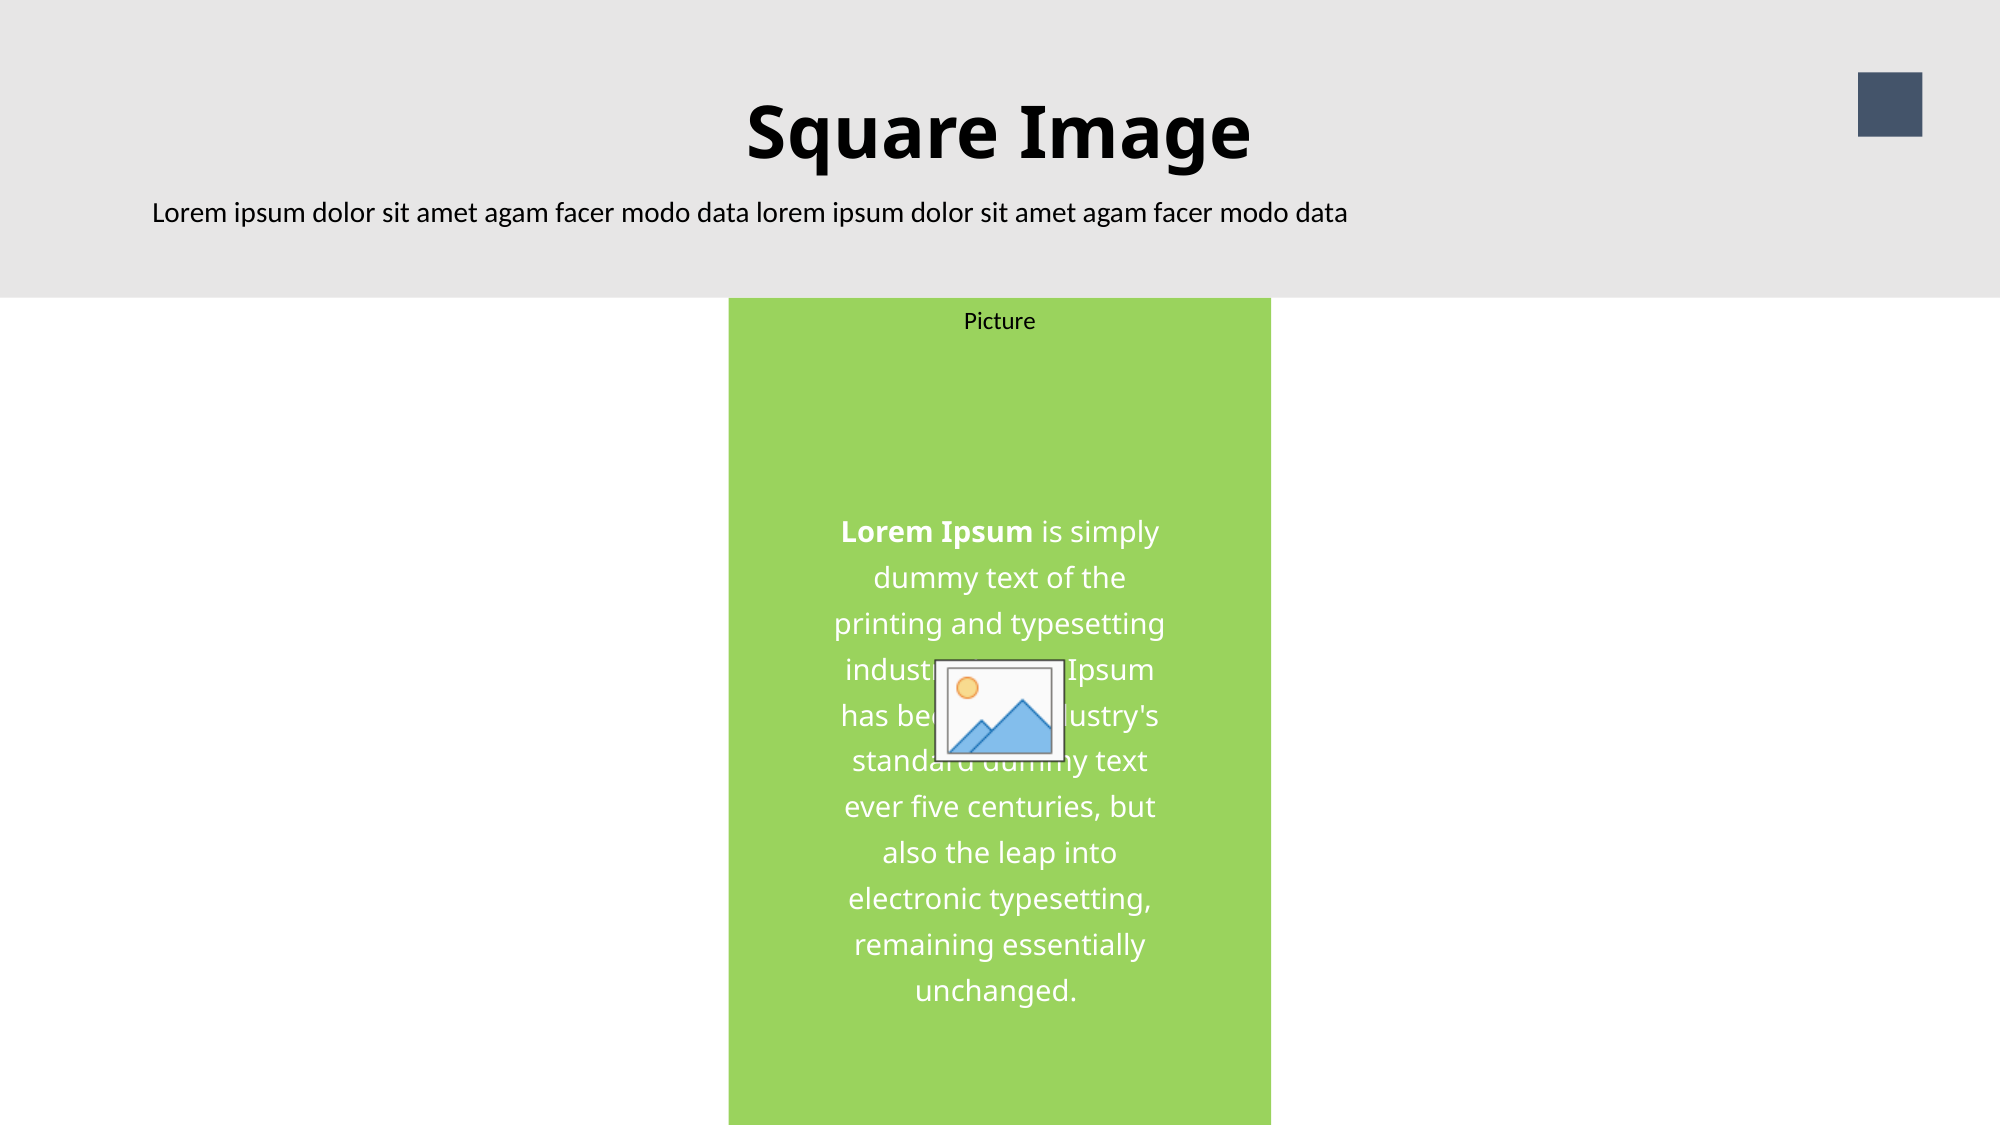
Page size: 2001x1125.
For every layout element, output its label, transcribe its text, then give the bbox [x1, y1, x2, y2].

subtitle Lorem ipsum dolor sit amet agam facer modo data lorem ipsum dolor sit amet agam facer modo data [137, 186, 1863, 227]
text_box [1857, 71, 1924, 78]
text_box [0, 0, 2000, 297]
picture [0, 297, 2000, 1125]
title Square Image [137, 78, 1863, 186]
text_box [1863, 130, 1924, 138]
slide_number 22 [1863, 78, 1927, 130]
